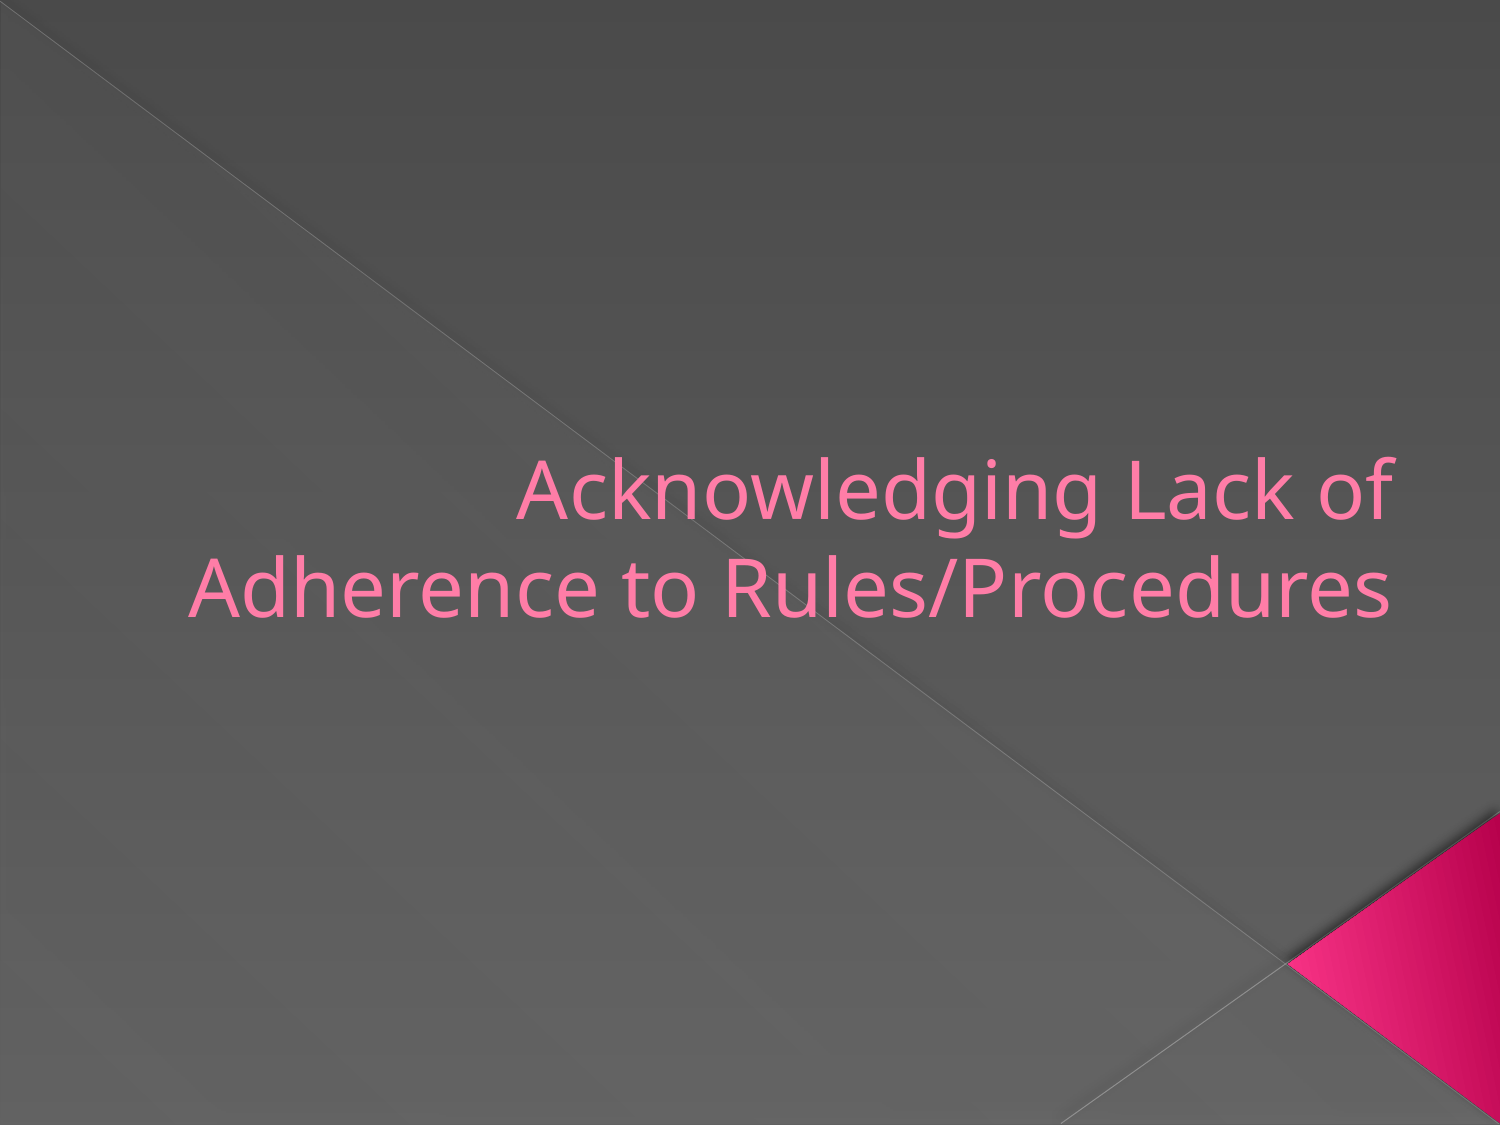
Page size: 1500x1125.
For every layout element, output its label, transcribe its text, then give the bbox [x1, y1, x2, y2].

title Acknowledging Lack of Adherence to Rules/Procedures [87, 399, 1411, 642]
